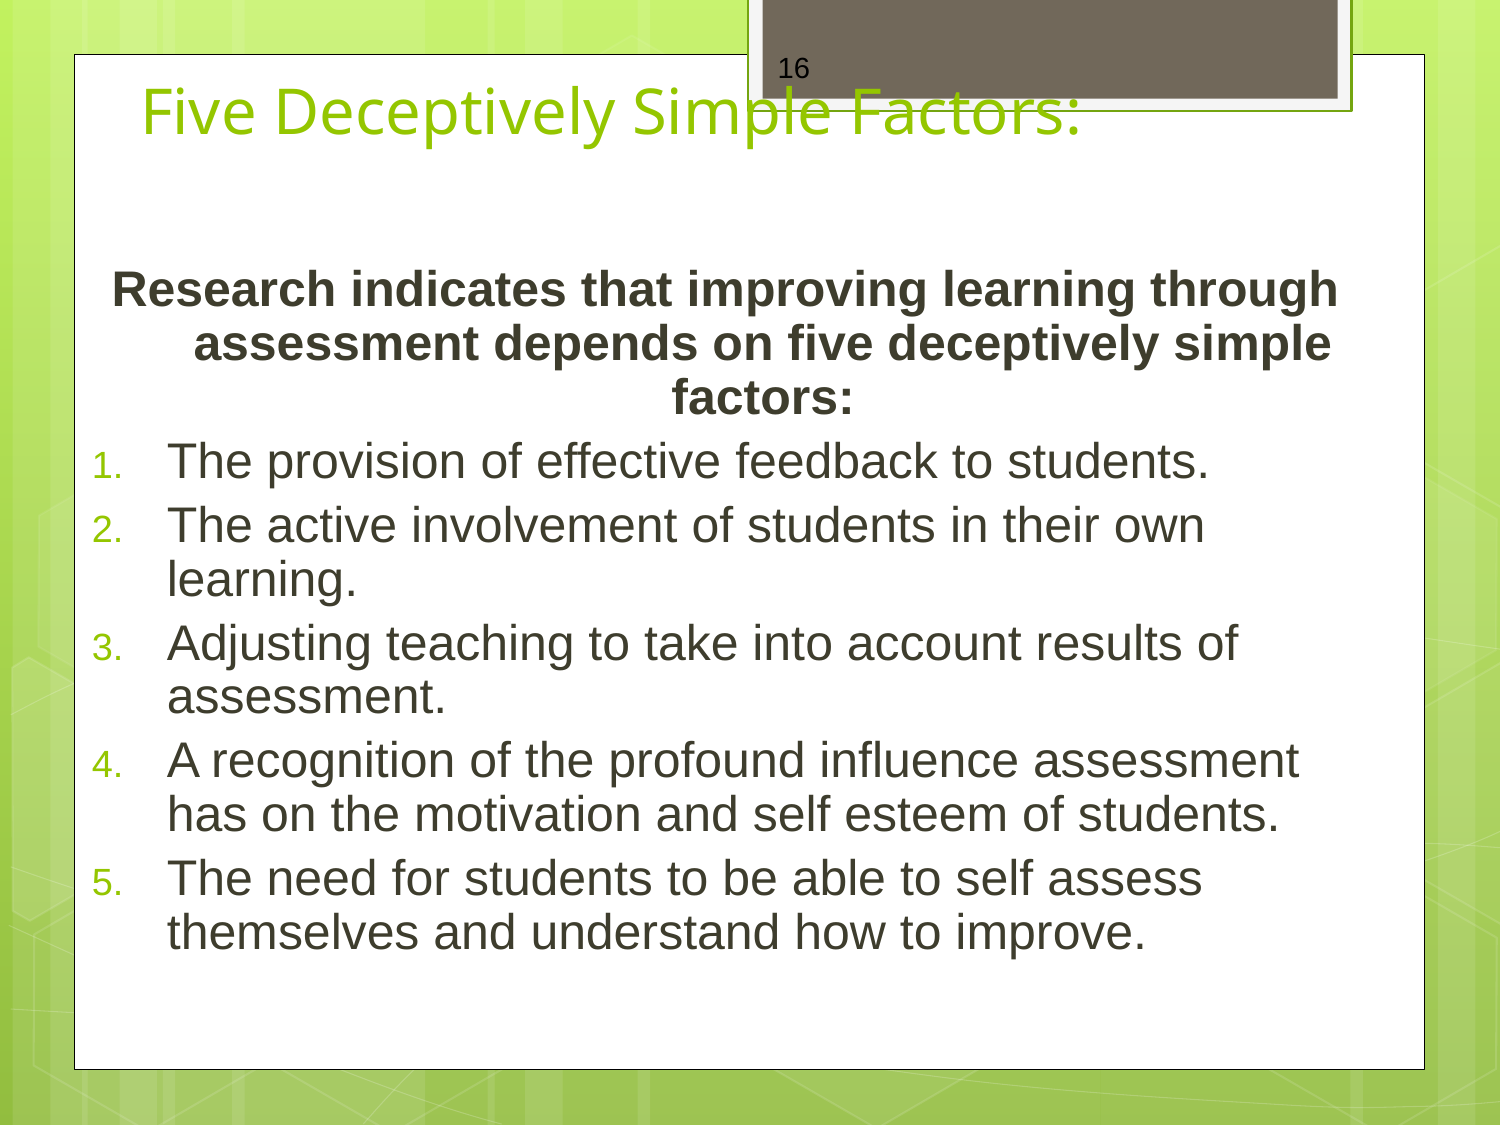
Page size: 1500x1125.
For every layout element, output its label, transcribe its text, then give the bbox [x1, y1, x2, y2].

list Research indicates that improving learning through assessment depends on five deceptively simple factors: The provision of effective feedback to students. The active involvement of students in their own learning. Adjusting teaching to take into account results of assessment. A recognition of the profound influence assessment has on the motivation and self esteem of students. The need for students to be able to self assess themselves and understand how to improve. [76, 255, 1375, 1035]
slide_number 16 [762, 36, 982, 62]
title Five Deceptively Simple Factors: [125, 62, 1363, 250]
